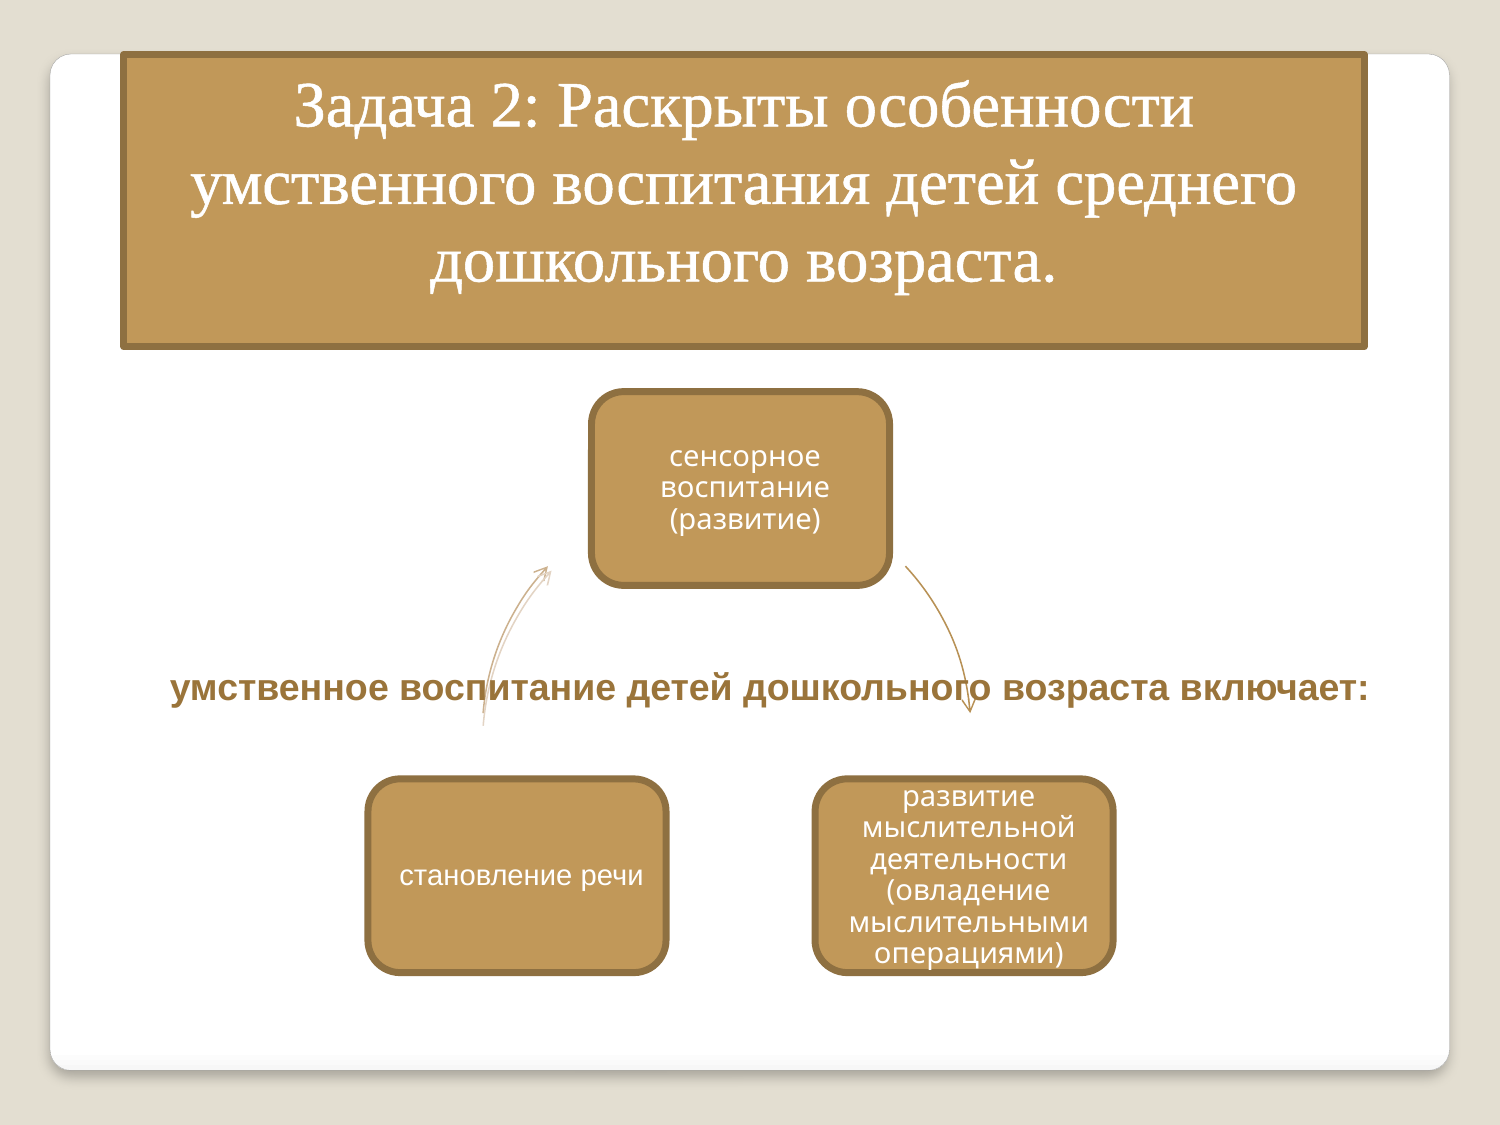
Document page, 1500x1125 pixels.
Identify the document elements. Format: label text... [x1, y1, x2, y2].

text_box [297, 390, 1184, 1042]
text_box Задача 2: Раскрыты особенности умственного воспитания детей среднего дошкольного возраста. [120, 51, 1368, 350]
text_box умственное воспитание детей дошкольного возраста включает: [1189, 655, 1396, 716]
text_box умственное воспитание детей дошкольного возраста включает: [154, 655, 290, 716]
